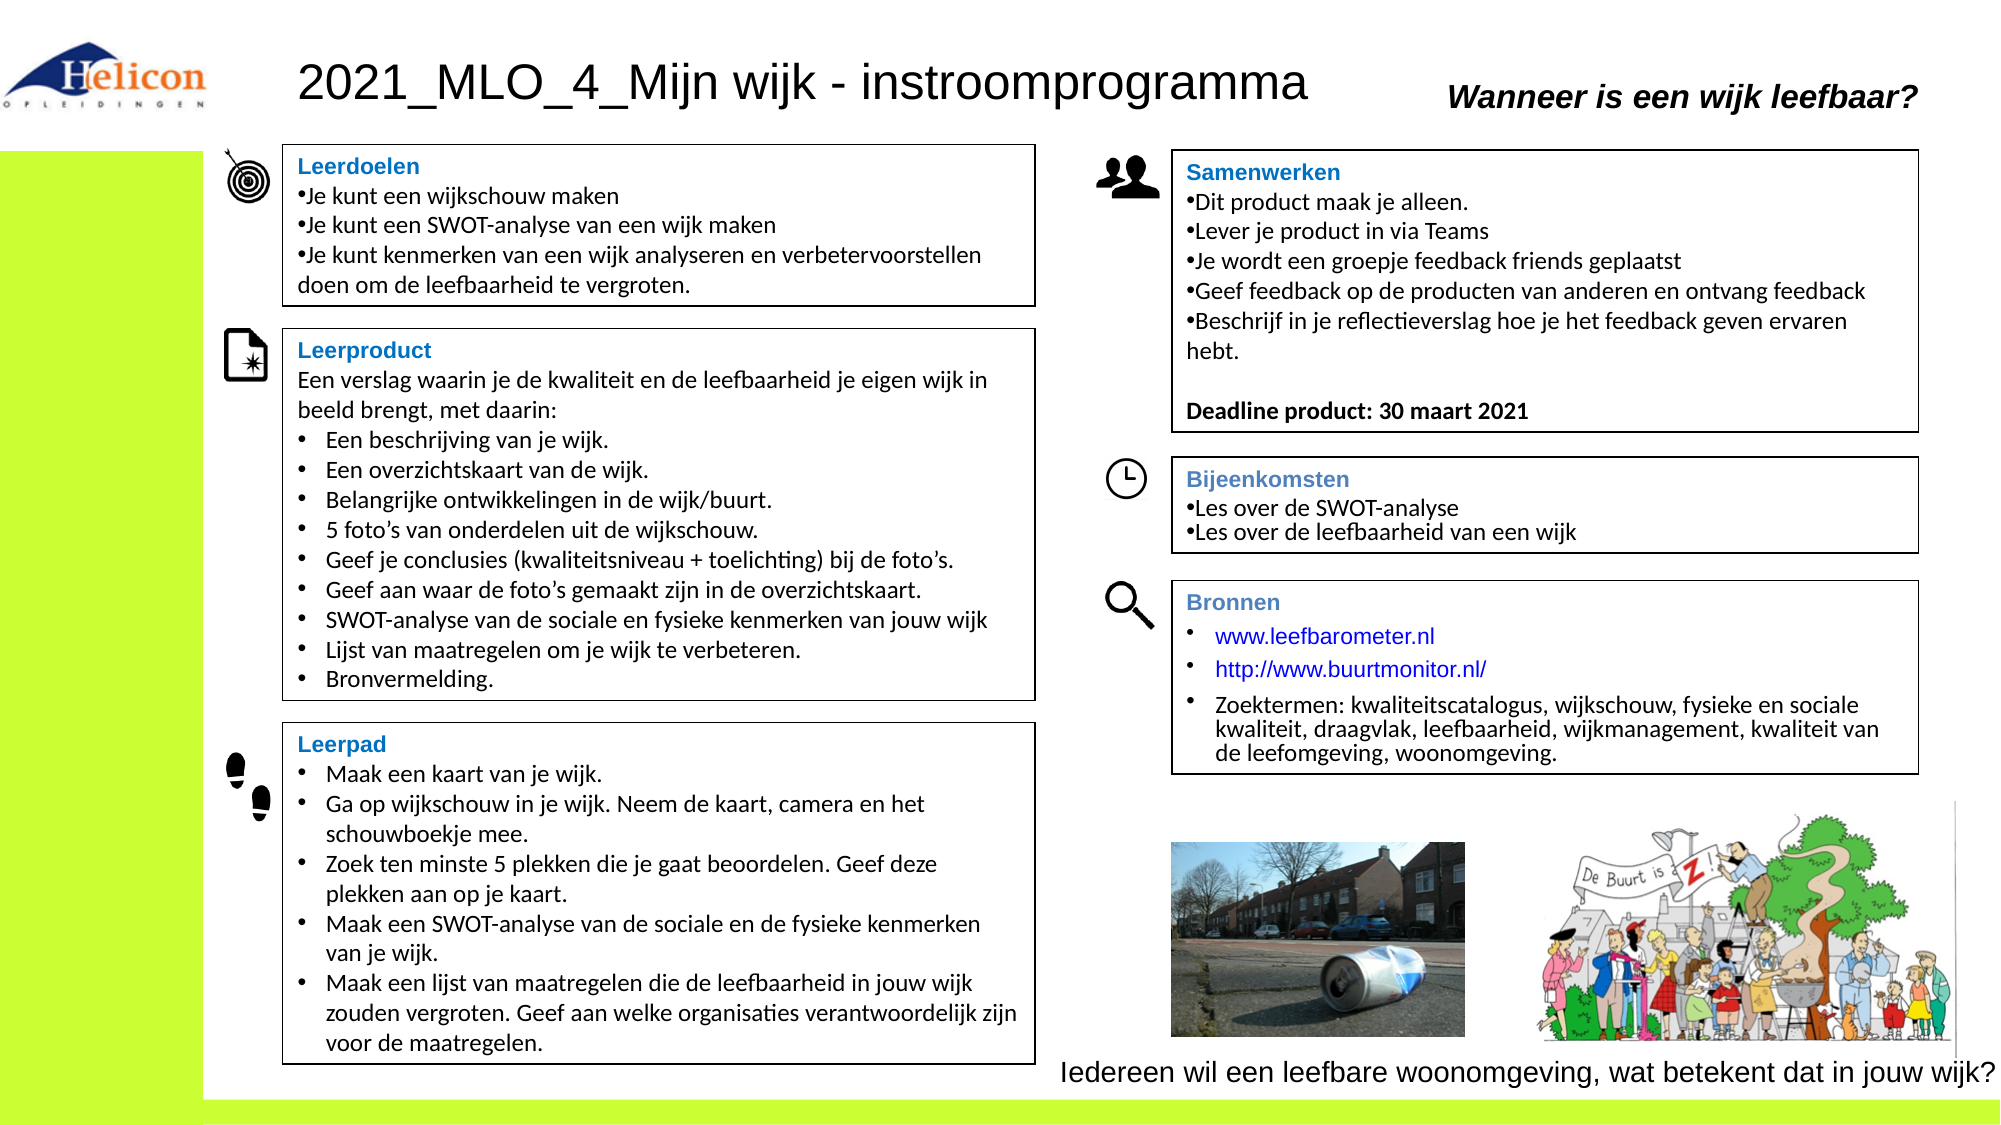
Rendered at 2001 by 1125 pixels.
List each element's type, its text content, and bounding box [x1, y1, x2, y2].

text_box 2021_MLO_4_Mijn wijk - instroomprogramma [282, 42, 1578, 117]
picture [1103, 456, 1148, 500]
text_box Samenwerken Dit product maak je alleen. Lever je product in via Teams Je wordt een groepje feedback friends geplaatst Geef feedback op de producten van anderen en ontvang feedback Beschrijf in je reflectieverslag hoe je het feedback geven ervaren hebt. Deadline product: 30 maart 2021 [1171, 150, 1919, 432]
picture [224, 328, 268, 382]
text_box Bijeenkomsten Les over de SWOT-analyse Les over de leefbaarheid van een wijk [1171, 456, 1919, 553]
picture [1535, 801, 1959, 1058]
text_box Wanneer is een wijk leefbaar? [1432, 68, 2000, 123]
text_box Leerproduct Een verslag waarin je de kwaliteit en de leefbaarheid je eigen wijk in beeld brengt, met daarin: Een beschrijving van je wijk. Een overzichtskaart van de wijk. Belangrijke ontwikkelingen in de wijk/buurt. 5 foto’s van onderdelen uit de wijkschouw. Geef je conclusies (kwaliteitsniveau + toelichting) bij de foto’s. Geef aan waar de foto’s gemaakt zijn in de overzichtskaart. SWOT-analyse van de sociale en fysieke kenmerken van jouw wijk Lijst van maatregelen om je wijk te verbeteren. Bronvermelding. [282, 328, 1036, 701]
picture [1171, 841, 1465, 1038]
picture [221, 143, 271, 212]
picture [0, 0, 210, 151]
picture [226, 752, 271, 822]
text_box Bronnen www.leefbarometer.nl http://www.buurtmonitor.nl/ Zoektermen: kwaliteitscatalogus, wijkschouw, fysieke en sociale kwaliteit, draagvlak, leefbaarheid, wijkmanagement, kwaliteit van de leefomgeving, woonomgeving. [1171, 580, 1919, 774]
text_box Leerdoelen Je kunt een wijkschouw maken Je kunt een SWOT-analyse van een wijk maken Je kunt kenmerken van een wijk analyseren en verbetervoorstellen doen om de leefbaarheid te vergroten. [282, 144, 1036, 307]
text_box Leerpad Maak een kaart van je wijk. Ga op wijkschouw in je wijk. Neem de kaart, camera en het schouwboekje mee. Zoek ten minste 5 plekken die je gaat beoordelen. Geef deze plekken aan op je kaart. Maak een SWOT-analyse van de sociale en de fysieke kenmerken van je wijk. Maak een lijst van maatregelen die de leefbaarheid in jouw wijk zouden vergroten. Geef aan welke organisaties verantwoordelijk zijn voor de maatregelen. [282, 722, 1036, 1065]
text_box Iedereen wil een leefbare woonomgeving, wat betekent dat in jouw wijk? [1045, 1046, 2000, 1096]
picture [1095, 155, 1160, 200]
picture [1105, 581, 1155, 630]
